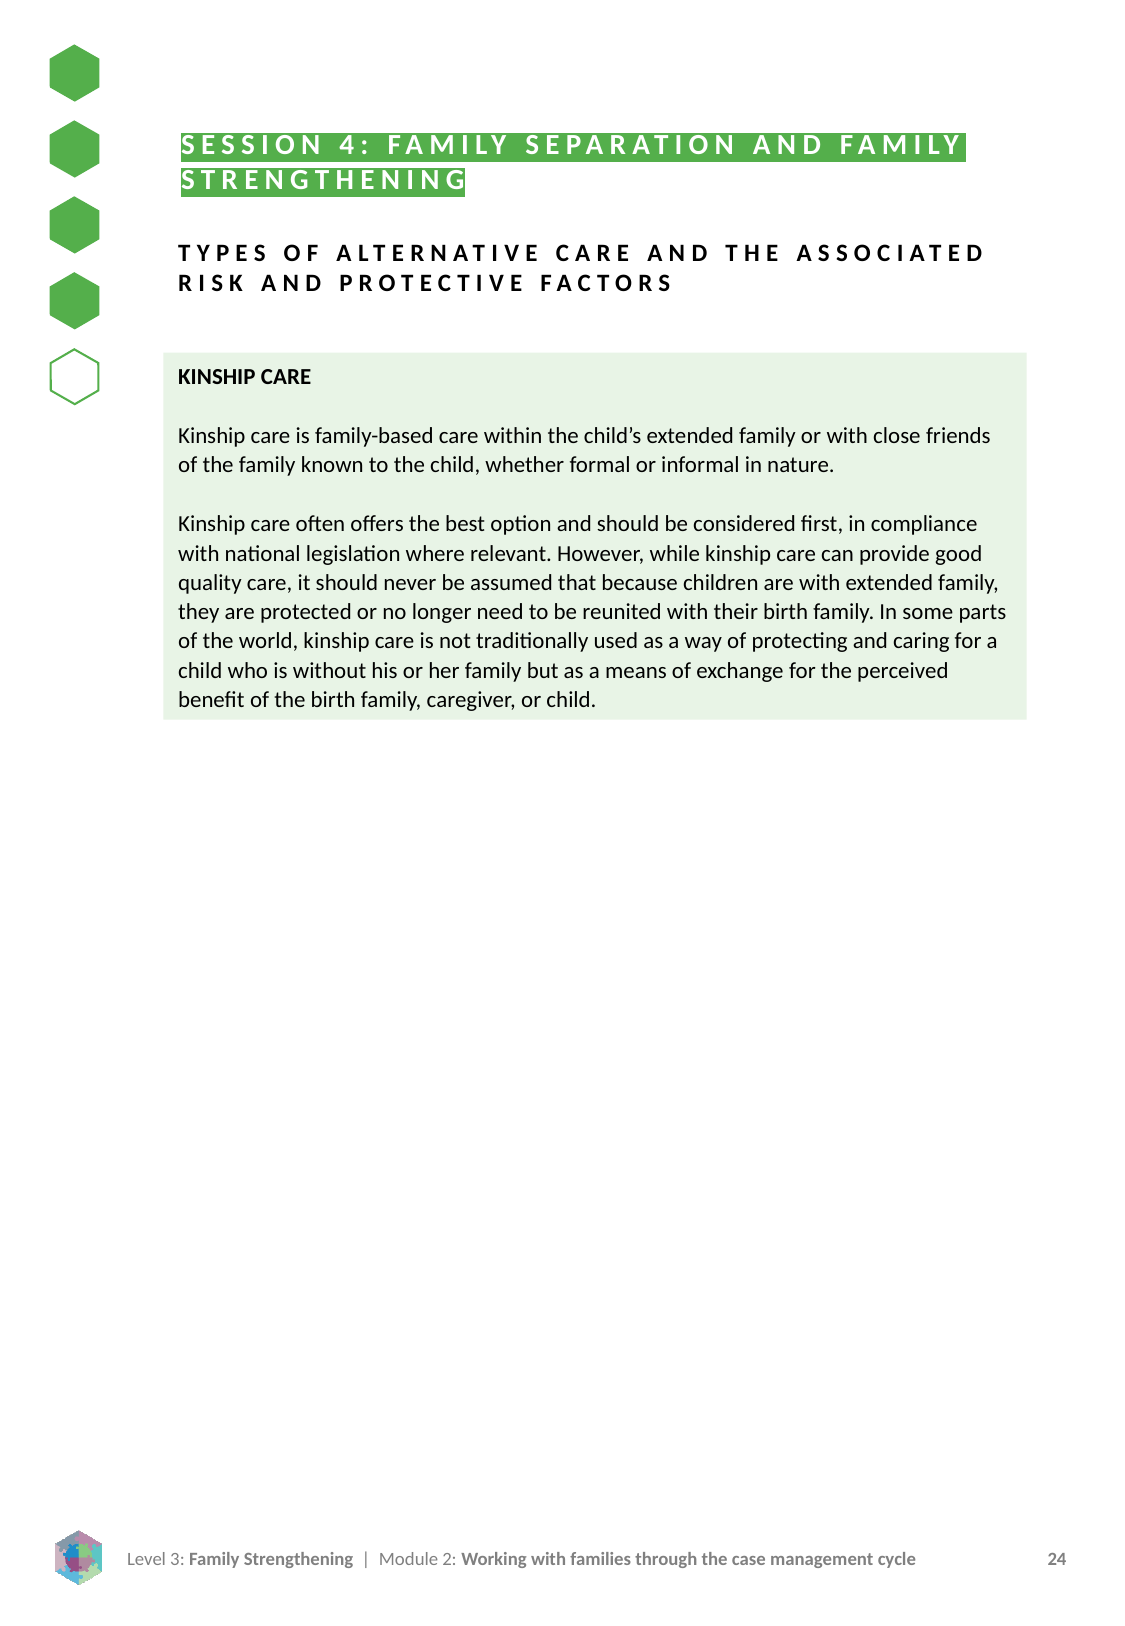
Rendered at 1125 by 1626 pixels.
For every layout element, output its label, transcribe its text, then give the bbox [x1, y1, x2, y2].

text_box [49, 272, 100, 330]
text_box [49, 196, 100, 254]
text_box [49, 44, 100, 102]
text_box [49, 120, 100, 178]
text_box SESSION 4: FAMILY SEPARATION AND FAMILY STRENGTHENING [166, 117, 1024, 203]
picture [55, 1530, 102, 1585]
text_box [49, 348, 100, 406]
text_box KINSHIP CARE Kinship care is family-based care within the child’s extended family or with close friends of the family known to the child, whether formal or informal in nature. Kinship care often offers the best option and should be considered first, in compliance with national legislation where relevant. However, while kinship care can provide good quality care, it should never be assumed that because children are with extended family, they are protected or no longer need to be reunited with their birth family. In some parts of the world, kinship care is not traditionally used as a way of protecting and caring for a child who is without his or her family but as a means of exchange for the perceived benefit of the birth family, caregiver, or child. [163, 352, 1027, 720]
text_box TYPES OF ALTERNATIVE CARE AND THE ASSOCIATED RISK AND PROTECTIVE FACTORS [163, 228, 1027, 304]
